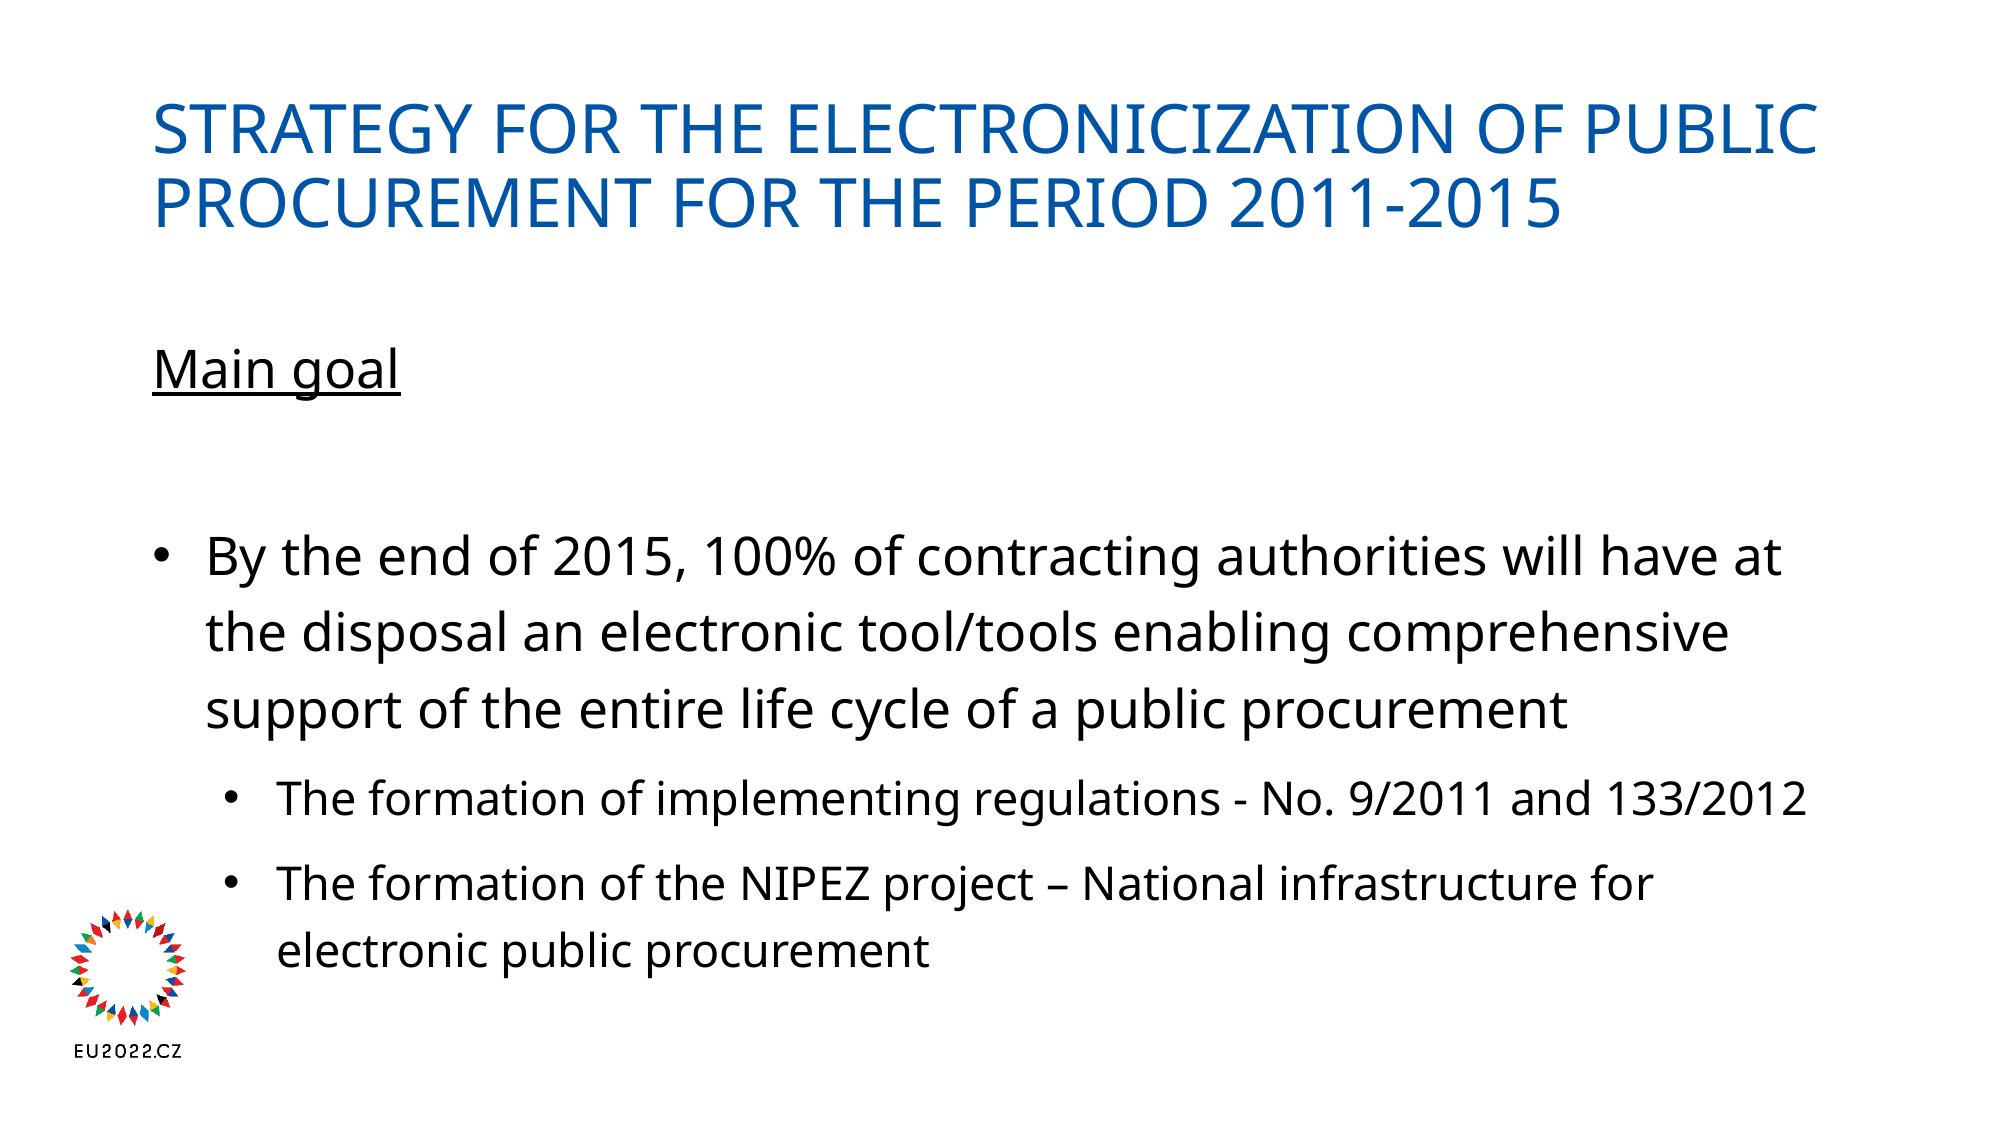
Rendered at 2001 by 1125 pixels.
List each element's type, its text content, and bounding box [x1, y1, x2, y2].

picture [69, 909, 186, 1058]
list Main goal By the end of 2015, 100% of contracting authorities will have at the disposal an electronic tool/tools enabling comprehensive support of the entire life cycle of a public procurement The formation of implementing regulations - No. 9/2011 and 133/2012 The formation of the NIPEZ project – National infrastructure for electronic public procurement [137, 314, 1863, 1014]
title Strategy for the electronicization of public procurement for the period 2011-2015 [137, 59, 1863, 278]
